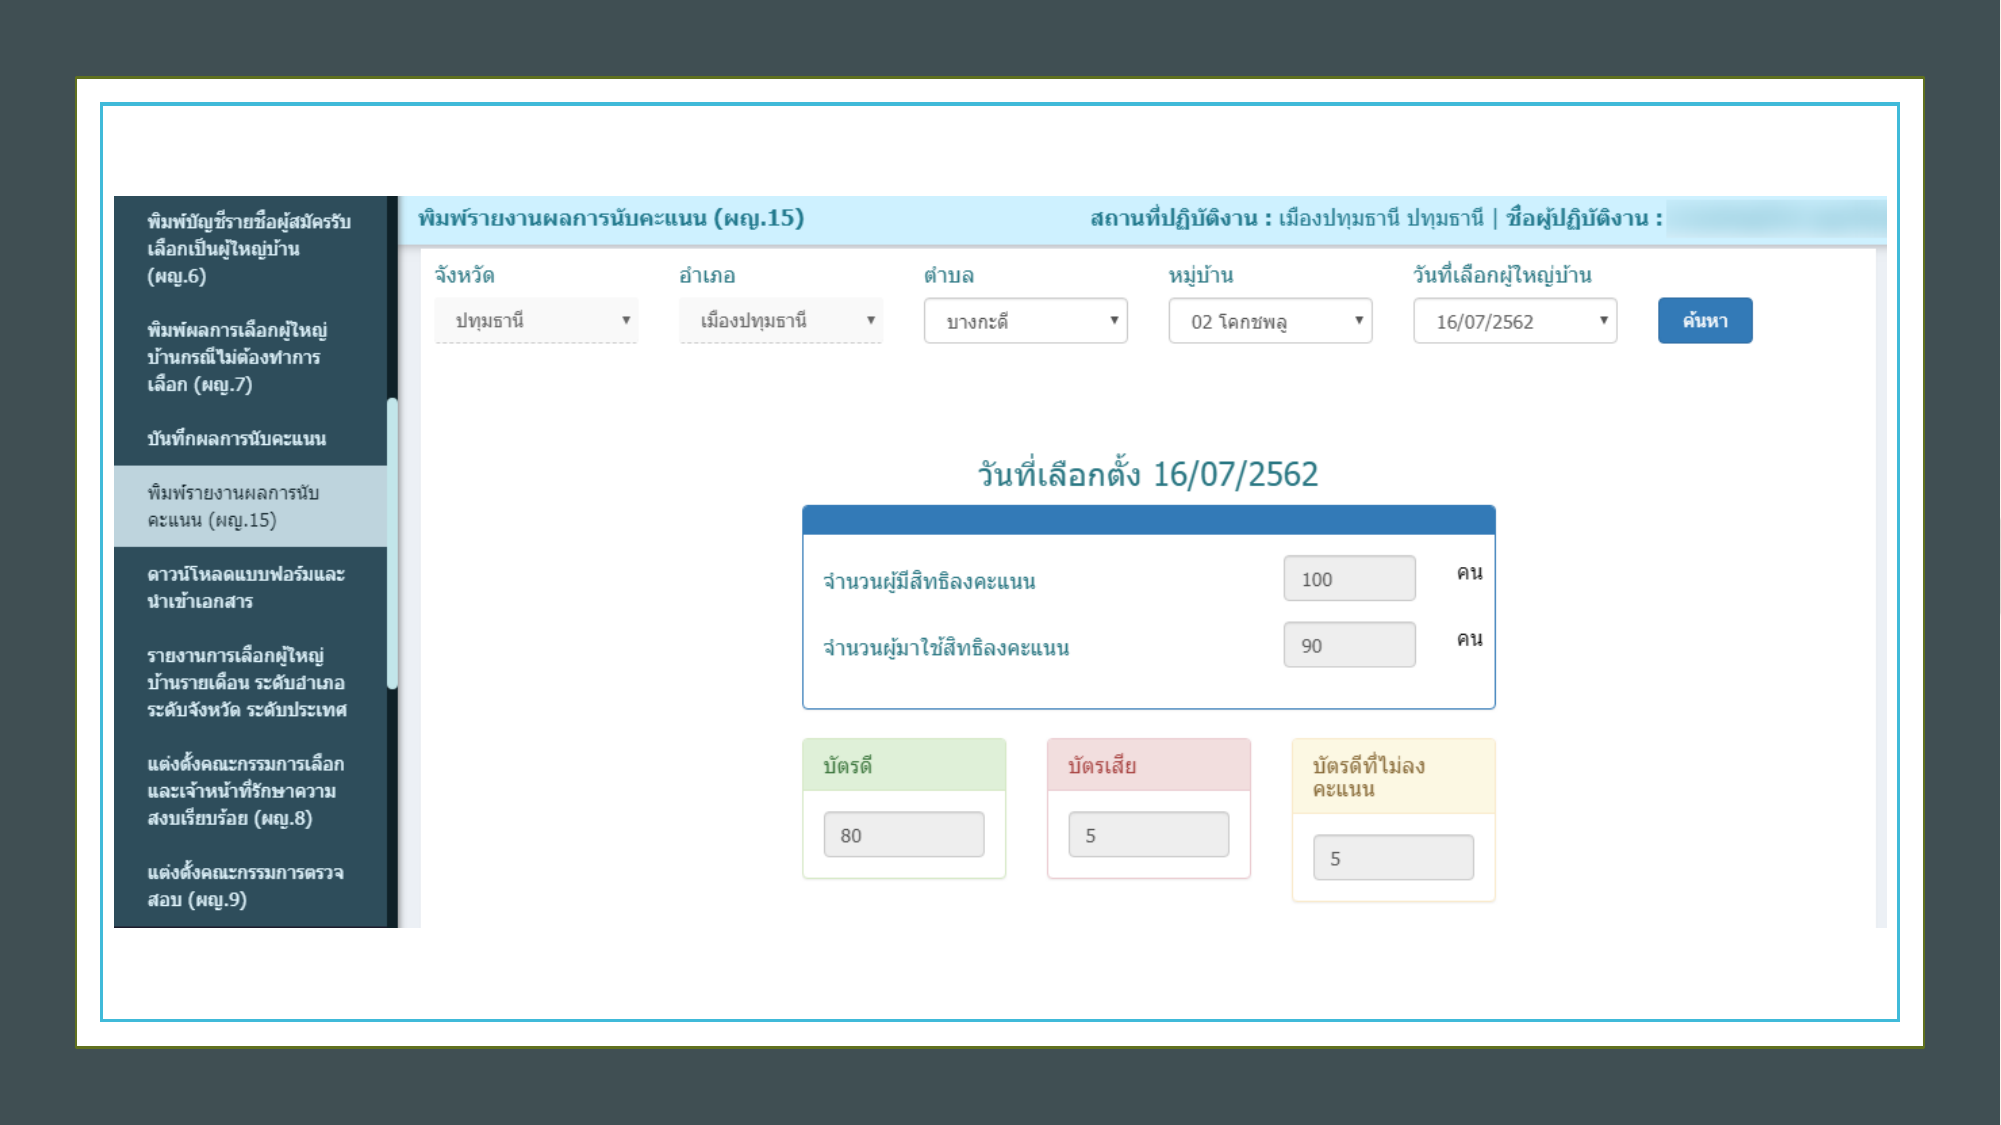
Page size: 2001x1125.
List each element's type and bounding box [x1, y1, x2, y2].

text_box [0, 0, 2000, 1125]
picture [113, 196, 1887, 929]
